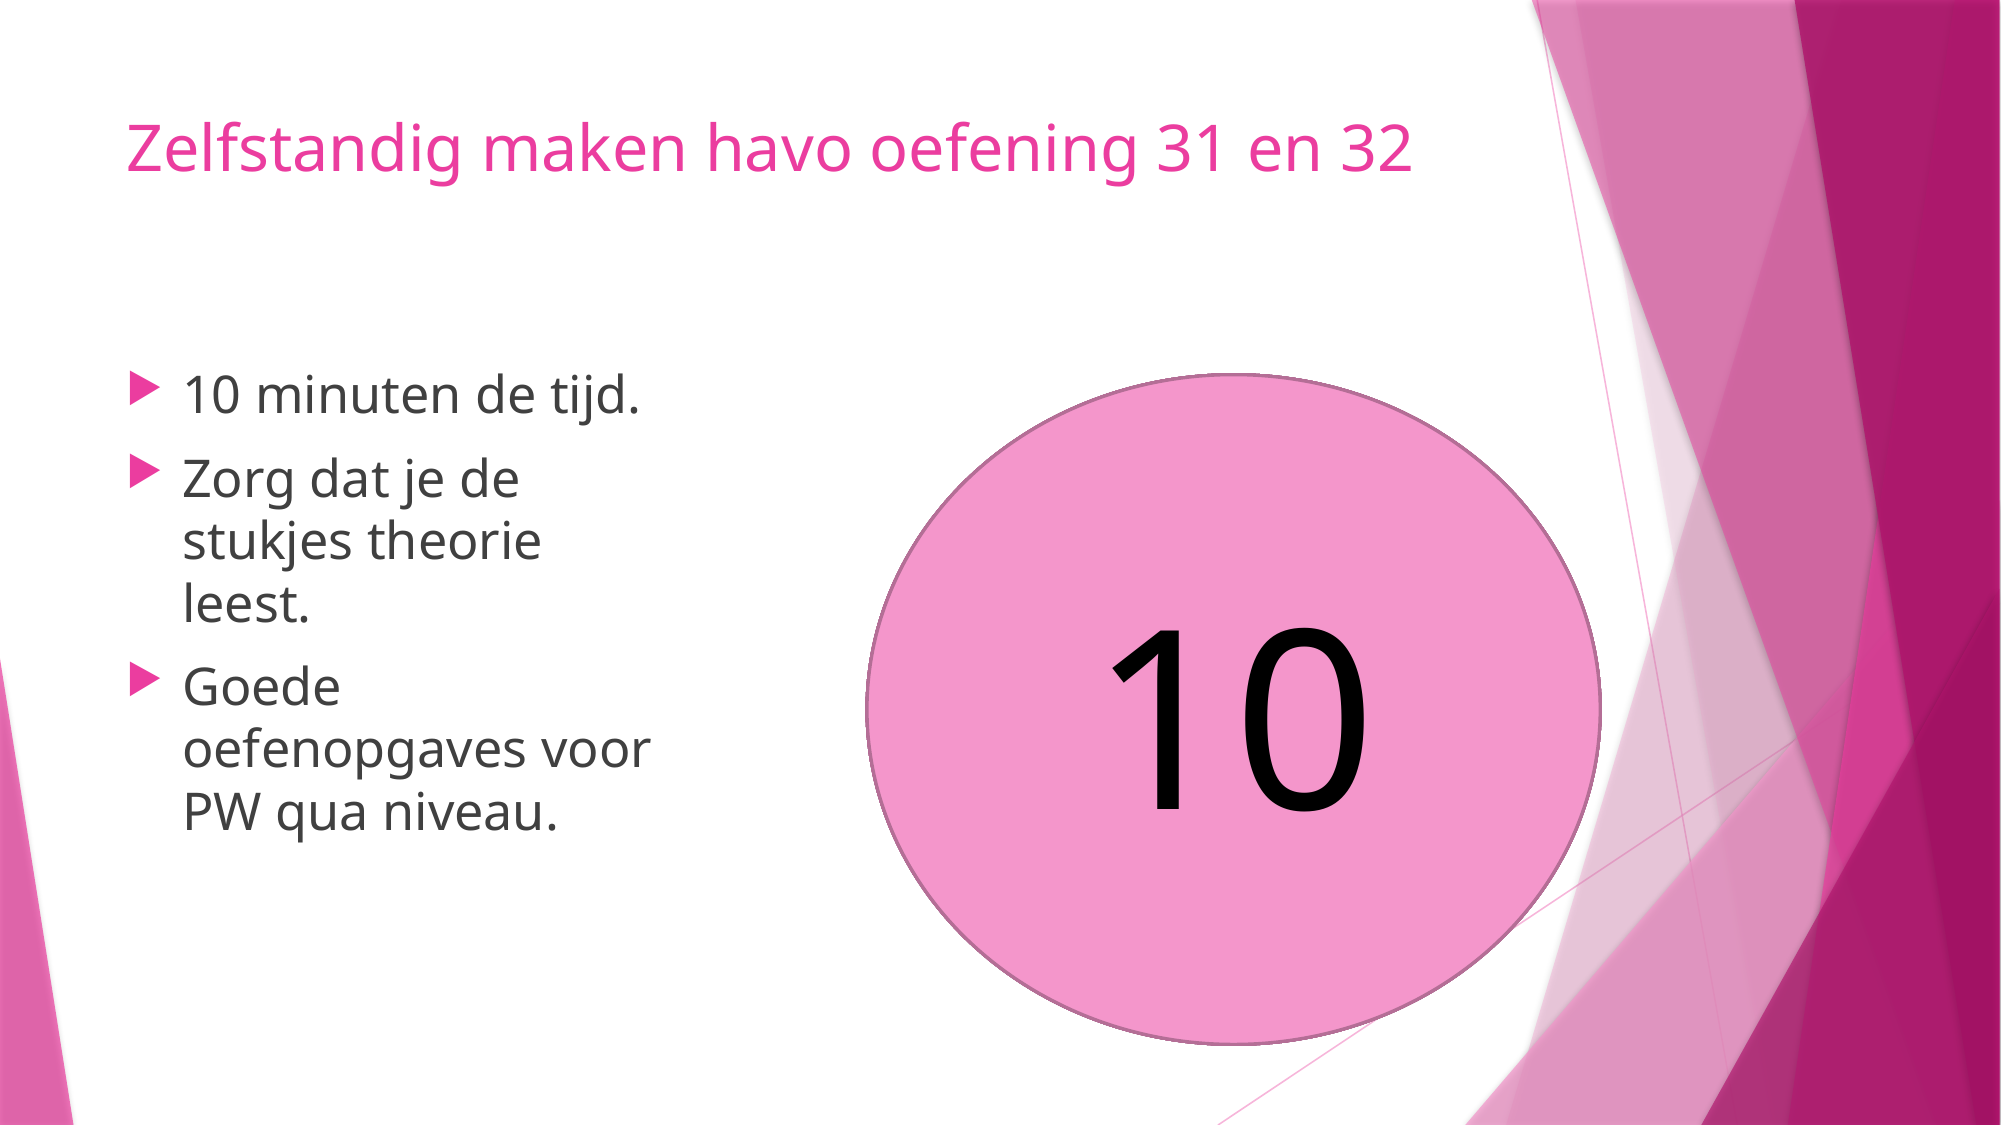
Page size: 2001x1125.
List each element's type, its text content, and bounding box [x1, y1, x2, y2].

list 10 minuten de tijd. Zorg dat je de stukjes theorie leest. Goede oefenopgaves voor PW qua niveau. [111, 354, 689, 960]
title Zelfstandig maken havo oefening 31 en 32 [111, 99, 1522, 317]
text_box 10 [865, 373, 1602, 1046]
